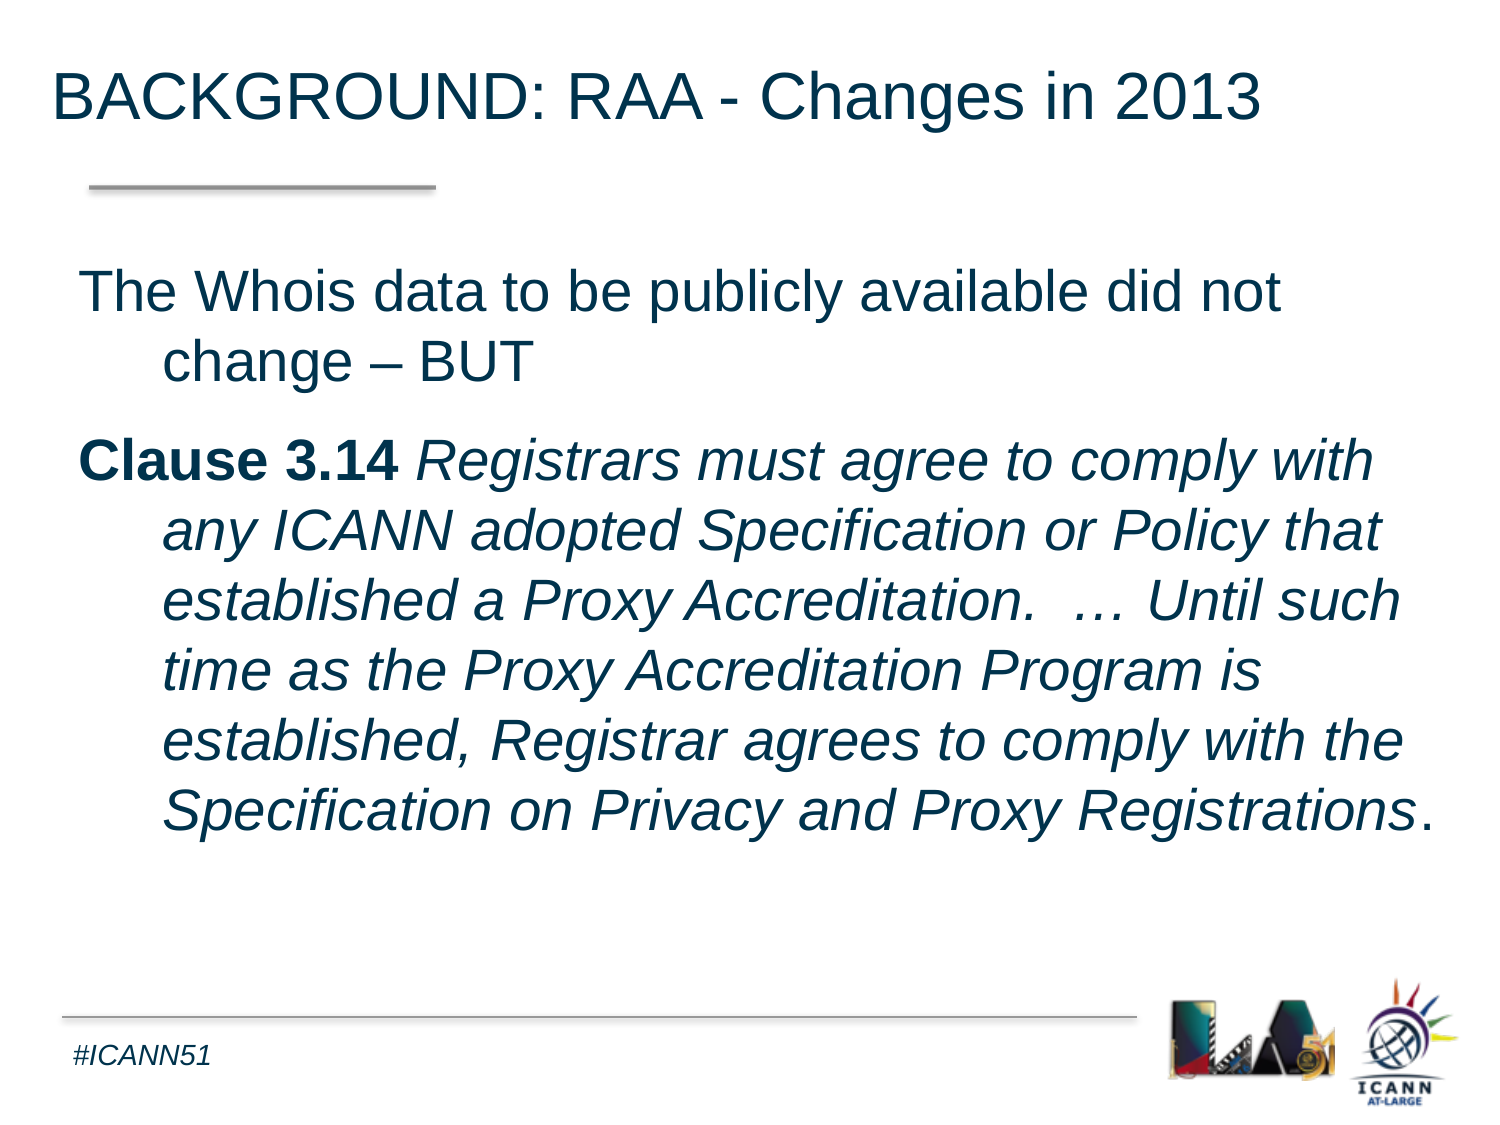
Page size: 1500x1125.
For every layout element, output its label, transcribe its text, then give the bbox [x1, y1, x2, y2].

picture [1167, 974, 1462, 1110]
list The Whois data to be publicly available did not change – BUT Clause 3.14 Registrars must agree to comply with any ICANN adopted Specification or Policy that established a Proxy Accreditation. … Until such time as the Proxy Accreditation Program is established, Registrar agrees to comply with the Specification on Privacy and Proxy Registrations. [50, 249, 1450, 969]
list BACKGROUND: RAA - Changes in 2013 [23, 50, 1450, 150]
